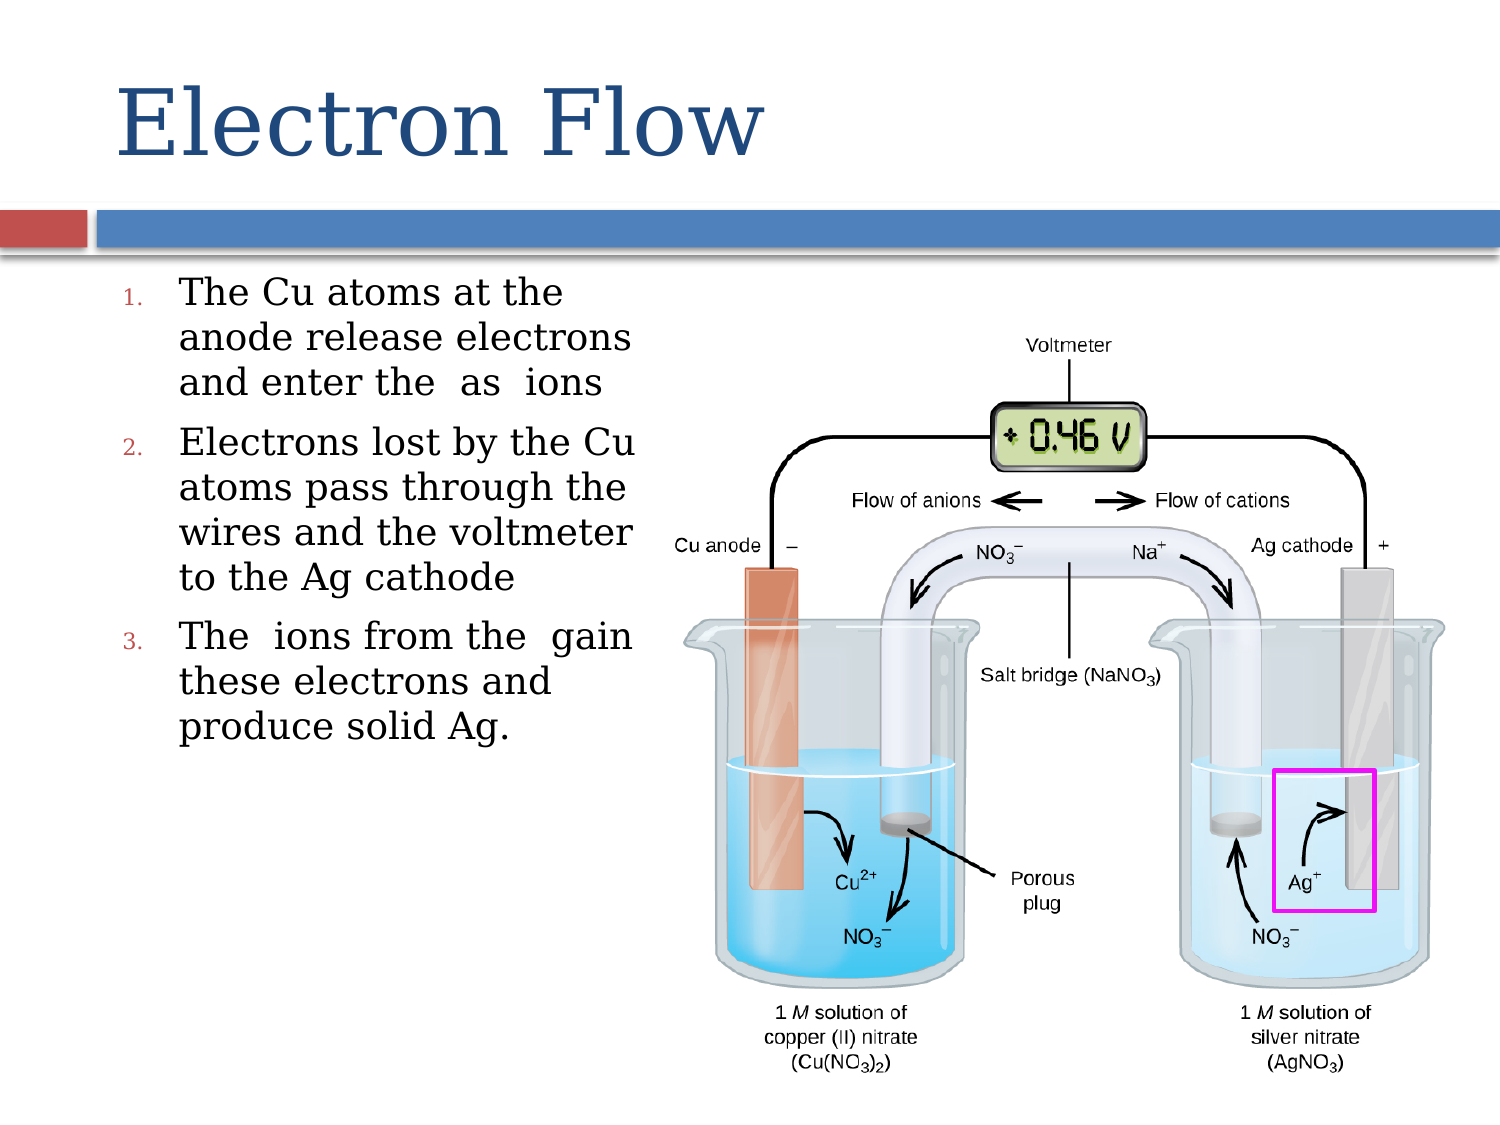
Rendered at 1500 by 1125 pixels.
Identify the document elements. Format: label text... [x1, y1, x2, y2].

picture [654, 317, 1471, 1088]
title Electron Flow [99, 37, 1438, 200]
